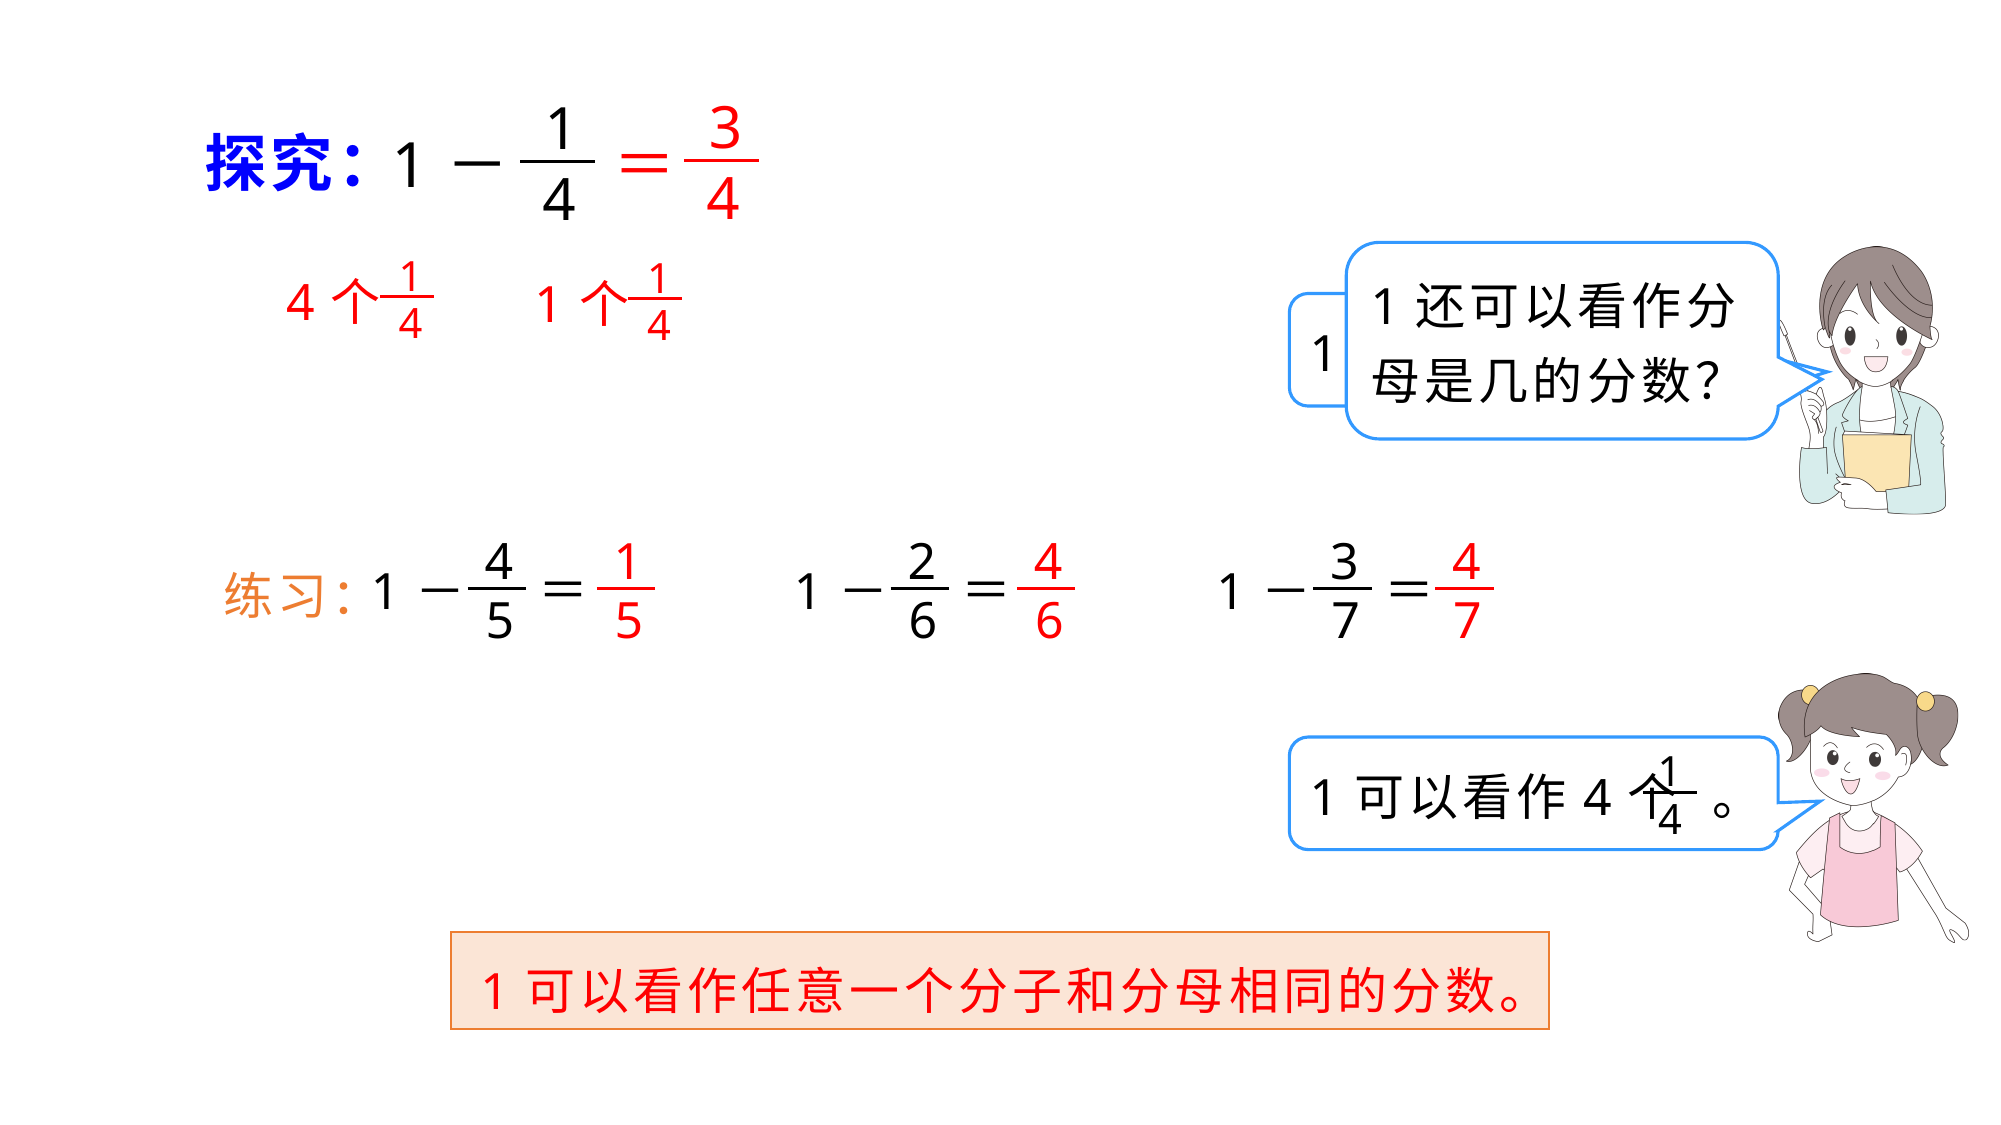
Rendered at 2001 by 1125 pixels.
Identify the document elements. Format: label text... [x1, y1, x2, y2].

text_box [596, 82, 760, 240]
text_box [1017, 522, 1079, 657]
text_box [206, 522, 1017, 657]
text_box 1还可以看作分母是几的分数？ [1346, 242, 1778, 440]
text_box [384, 83, 596, 241]
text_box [1435, 522, 1498, 657]
picture [1778, 246, 1946, 515]
text_box 1可以看作几个 ？ [1289, 293, 1346, 407]
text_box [1663, 293, 1719, 408]
text_box 探究： [189, 116, 384, 207]
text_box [525, 244, 687, 357]
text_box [276, 242, 439, 355]
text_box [1079, 522, 1435, 657]
picture [1778, 673, 1969, 943]
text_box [451, 921, 1549, 1030]
text_box 1可以看作4个 。 [1289, 737, 1642, 850]
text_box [1642, 736, 1698, 852]
text_box 1可以看作4个 。 [1698, 736, 1778, 850]
